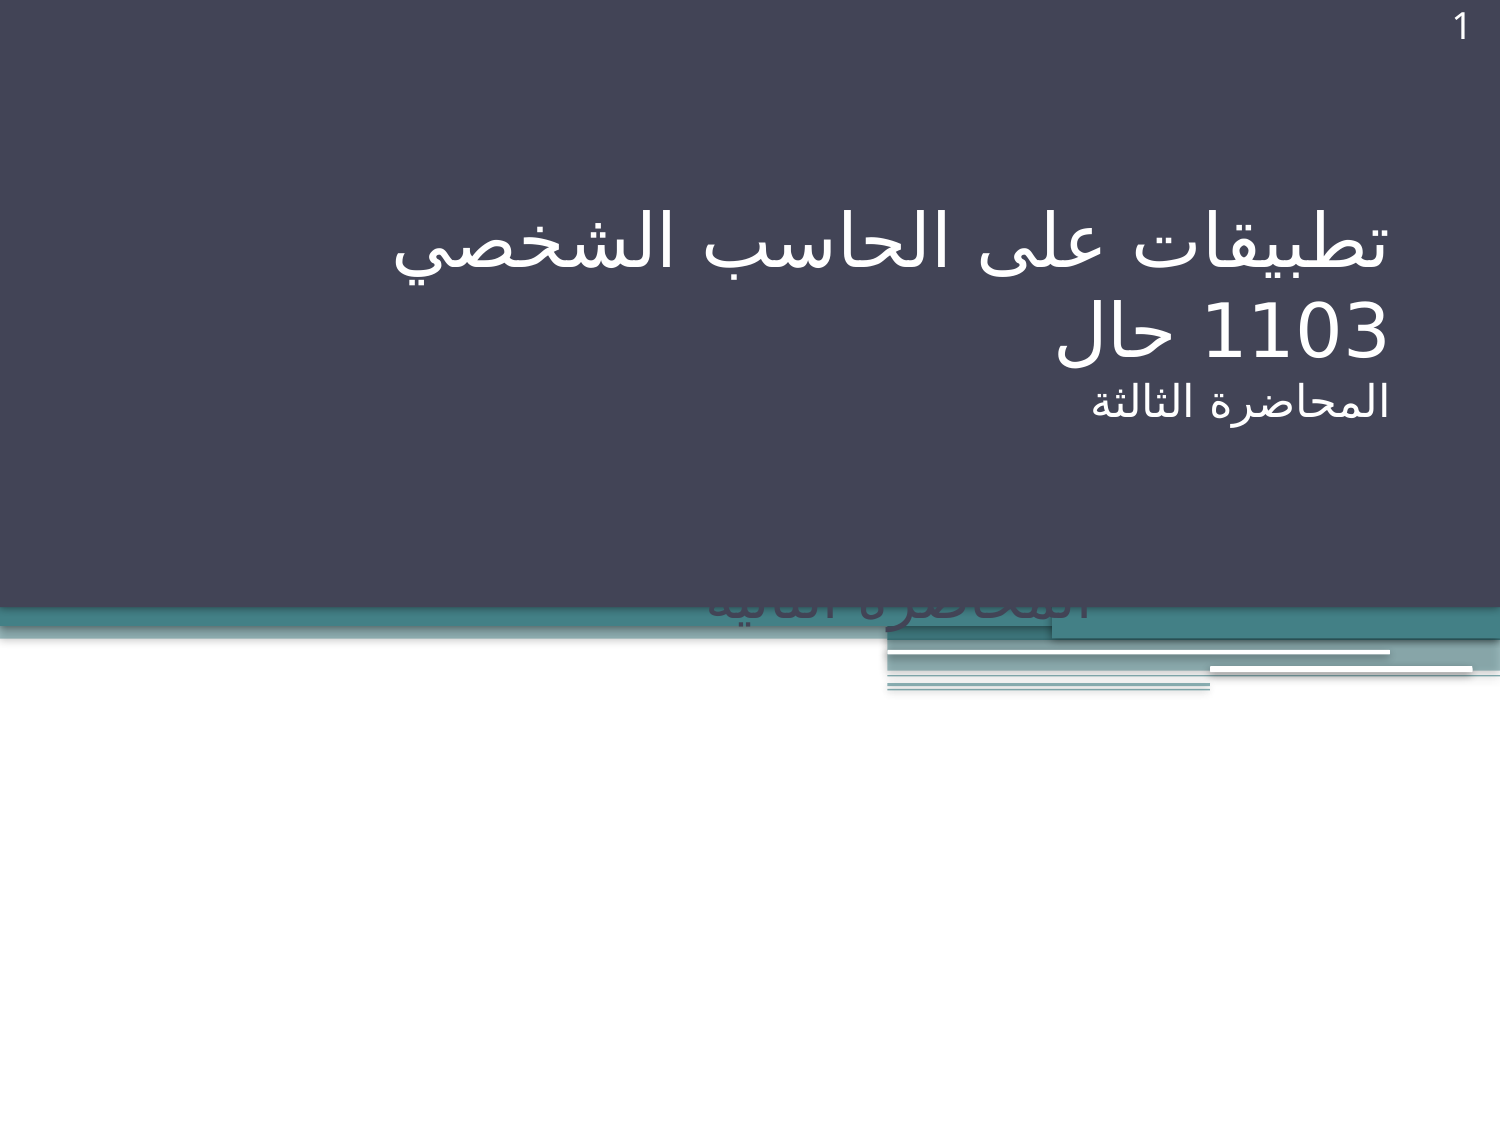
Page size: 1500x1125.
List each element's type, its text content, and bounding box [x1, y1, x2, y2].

title تطبيقات على الحاسب الشخصي 1103 حال المحاضرة الثالثة [281, 122, 1407, 434]
slide_number 1 [1364, 0, 1488, 61]
subtitle 1103 حال المحاضرة الثانية [387, 399, 1400, 750]
